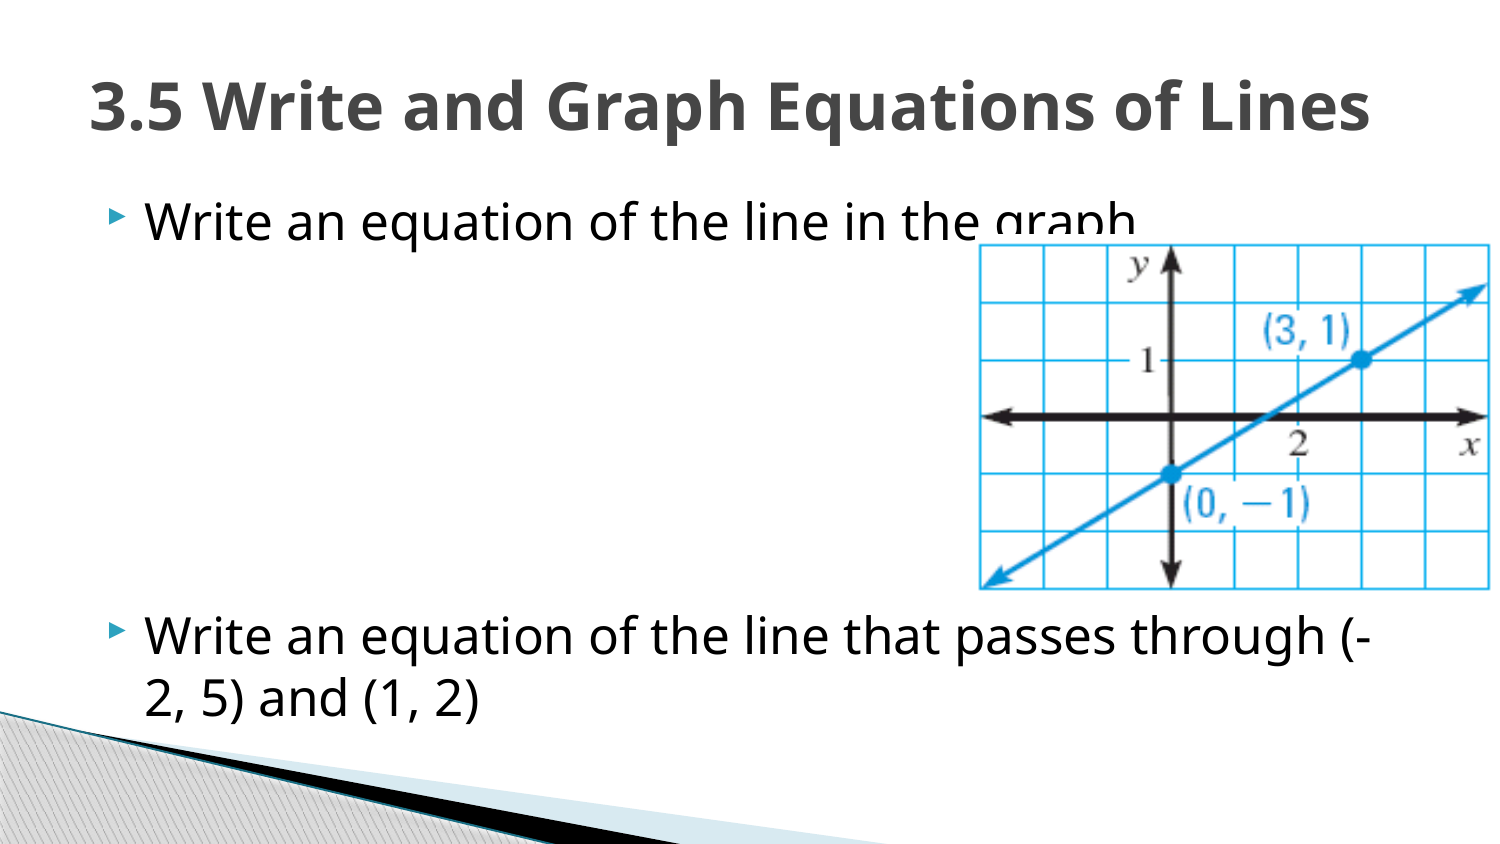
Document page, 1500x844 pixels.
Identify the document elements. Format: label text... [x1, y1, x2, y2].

title 3.5 Write and Graph Equations of Lines [75, 33, 1425, 175]
picture [974, 234, 1500, 598]
list Write an equation of the line in the graph Write an equation of the line that passes through (-2, 5) and (1, 2) [75, 182, 1425, 740]
